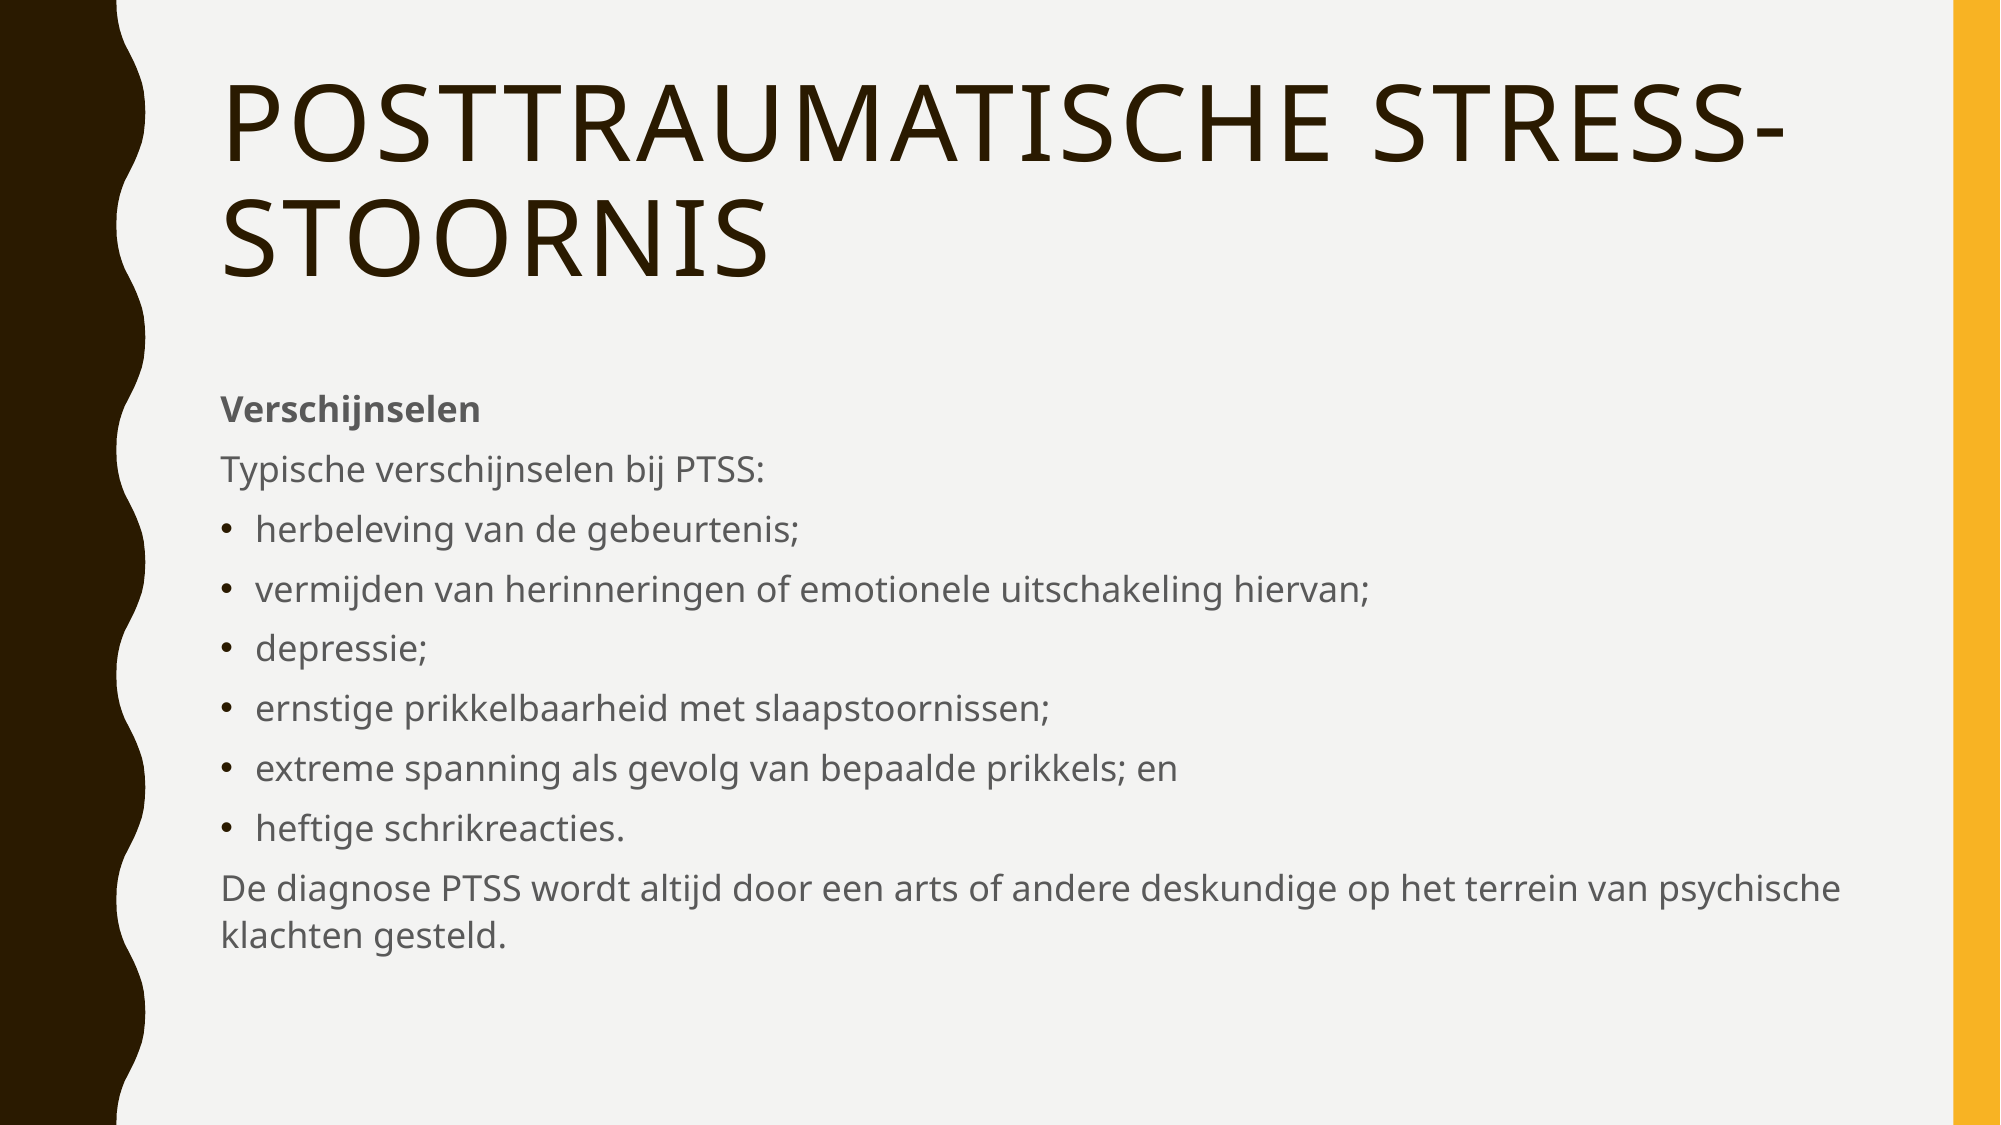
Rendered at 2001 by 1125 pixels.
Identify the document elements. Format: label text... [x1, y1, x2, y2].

list Verschijnselen Typische verschijnselen bij PTSS: herbeleving van de gebeurtenis; vermijden van herinneringen of emotionele uitschakeling hiervan; depressie; ernstige prikkelbaarheid met slaapstoornissen; extreme spanning als gevolg van bepaalde prikkels; en heftige schrikreacties. De diagnose PTSS wordt altijd door een arts of andere deskundige op het terrein van psychische klachten gesteld. [205, 375, 1875, 965]
title Posttraumatische stress-stoornis [205, 62, 1875, 308]
